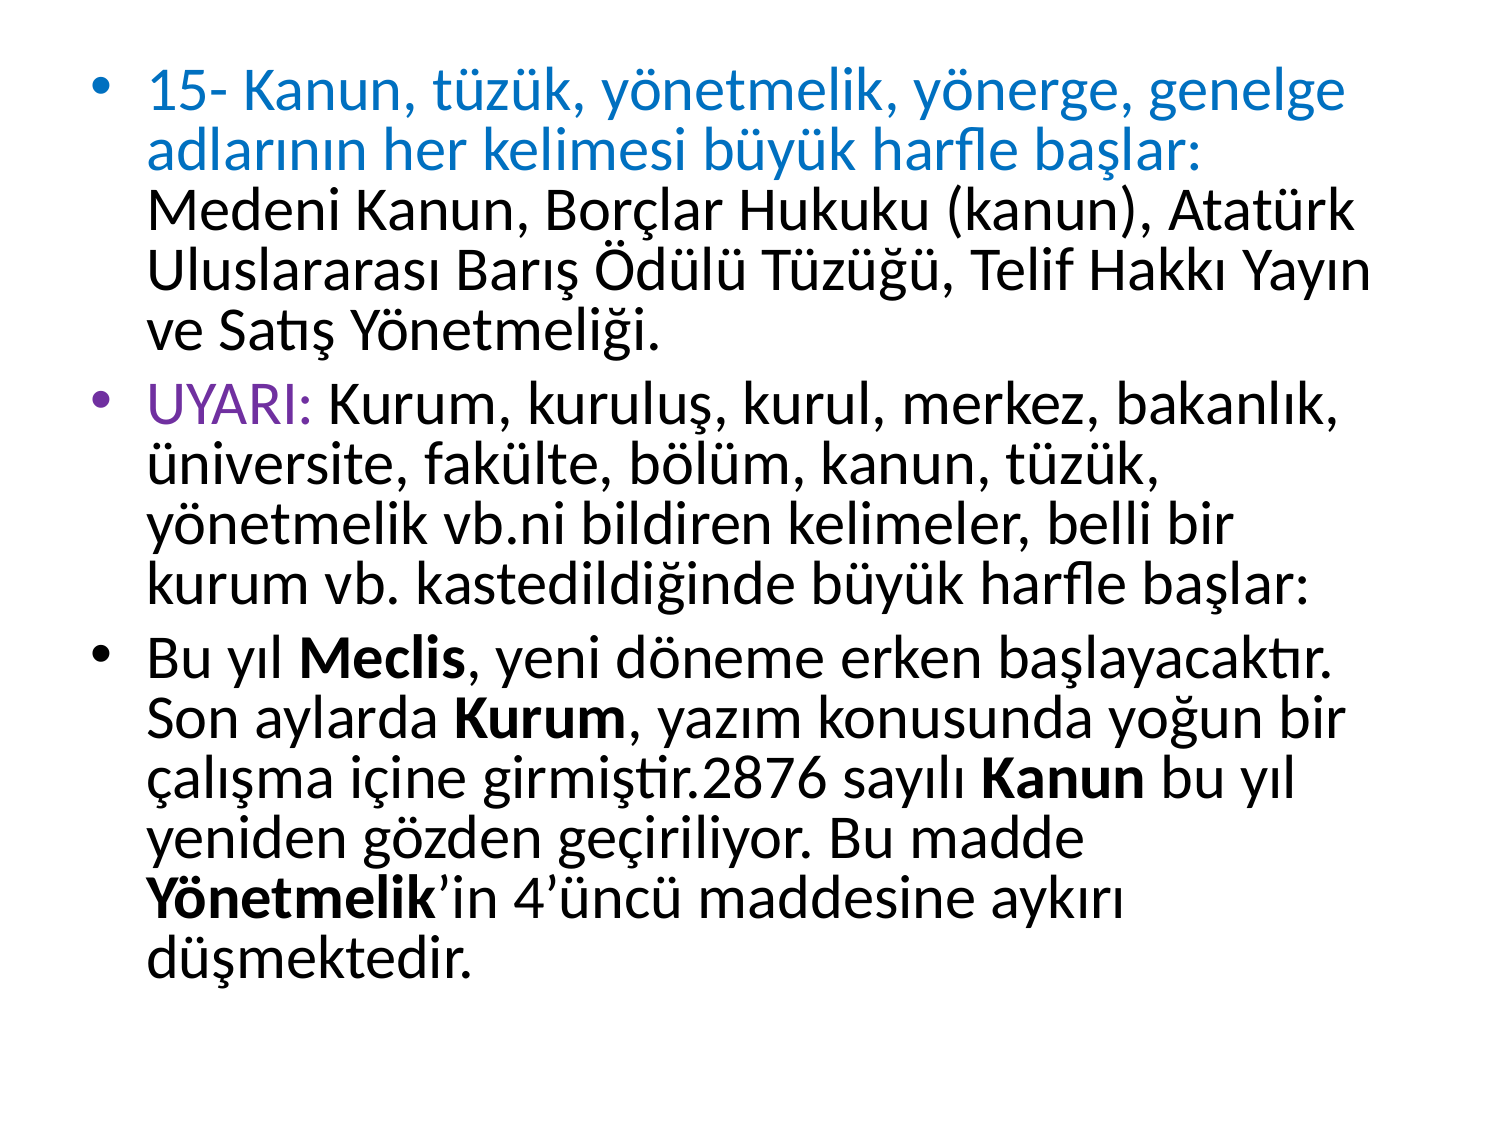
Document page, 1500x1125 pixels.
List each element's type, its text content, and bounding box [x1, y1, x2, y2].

list 15- Kanun, tüzük, yönetmelik, yönerge, genelge adlarının her kelimesi büyük harfle başlar: Medeni Kanun, Borçlar Hukuku (kanun), Atatürk Uluslararası Barış Ödülü Tüzüğü, Telif Hakkı Yayın ve Satış Yönetmeliği. UYARI: Kurum, kuruluş, kurul, merkez, bakanlık, üniversite, fakülte, bölüm, kanun, tüzük, yönetmelik vb.ni bildiren kelimeler, belli bir kurum vb. kastedildiğinde büyük harfle başlar: Bu yıl Meclis, yeni döneme erken başlayacaktır. Son aylarda Kurum, yazım konusunda yoğun bir çalışma içine girmiştir.2876 sayılı Kanun bu yıl yeniden gözden geçiriliyor. Bu madde Yönetmelik’in 4’üncü maddesine aykırı düşmektedir. [74, 54, 1426, 1006]
